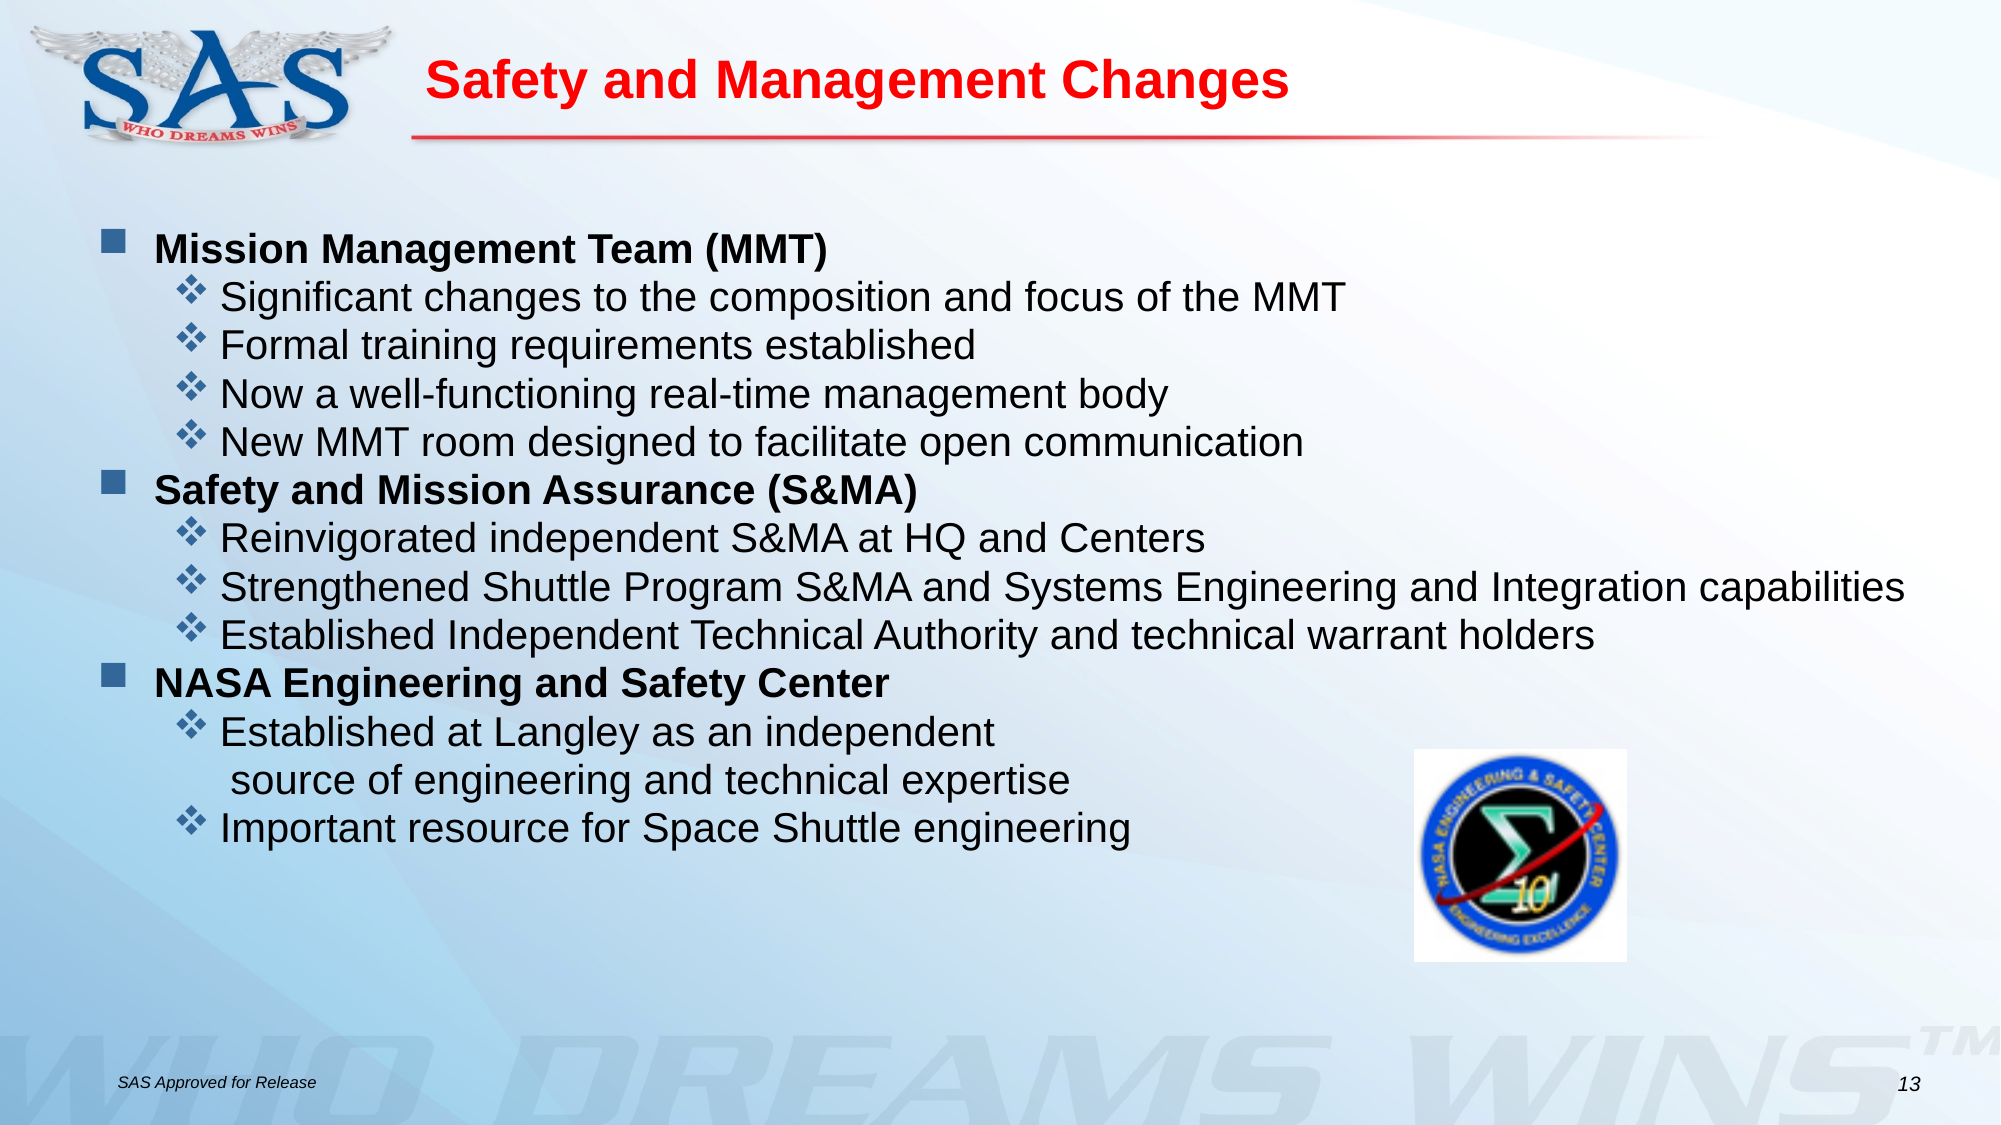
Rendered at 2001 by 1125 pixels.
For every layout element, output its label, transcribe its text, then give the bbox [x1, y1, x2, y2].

list Mission Management Team (MMT) Significant changes to the composition and focus of the MMT Formal training requirements established Now a well-functioning real-time management body New MMT room designed to facilitate open communication Safety and Mission Assurance (S&MA) Reinvigorated independent S&MA at HQ and Centers Strengthened Shuttle Program S&MA and Systems Engineering and Integration capabilities Established Independent Technical Authority and technical warrant holders NASA Engineering and Safety Center Established at Langley as an independent source of engineering and technical expertise Important resource for Space Shuttle engineering [82, 223, 1940, 1041]
title Safety and Management Changes [410, 24, 1939, 139]
picture [0, 0, 2000, 1125]
slide_number 13 [1799, 1062, 1936, 1100]
